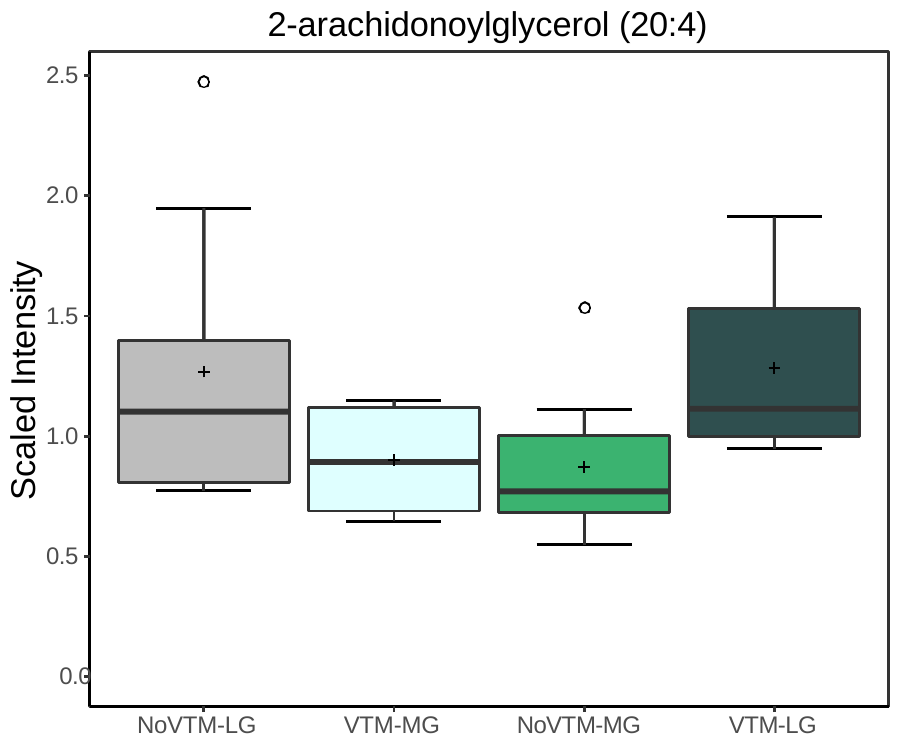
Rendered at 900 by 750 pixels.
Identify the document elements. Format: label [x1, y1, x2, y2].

text_box [265, 0, 713, 44]
text_box [83, 50, 891, 738]
text_box [44, 177, 82, 209]
text_box [44, 538, 82, 570]
footer [57, 661, 95, 750]
slide_number [134, 713, 290, 750]
text_box [1, 256, 82, 503]
text_box [44, 57, 82, 89]
